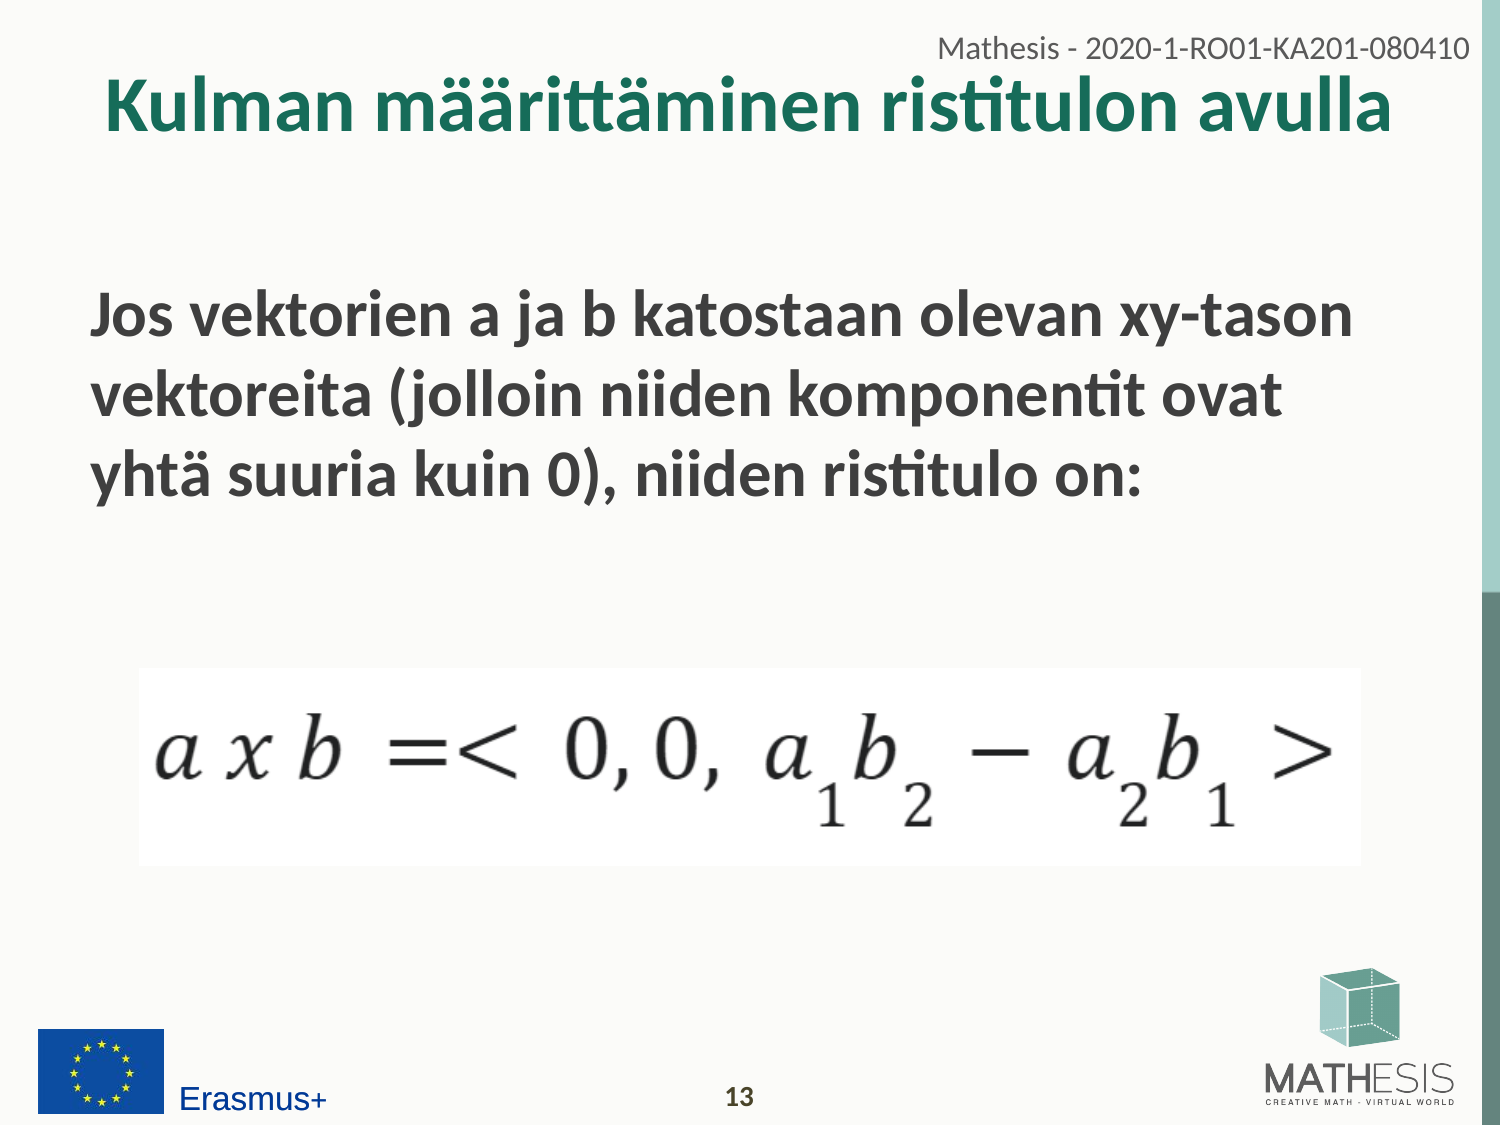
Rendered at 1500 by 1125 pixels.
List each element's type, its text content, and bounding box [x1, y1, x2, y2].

picture [138, 668, 1362, 866]
picture [38, 1029, 164, 1114]
title Kulman määrittäminen ristitulon avulla [75, 45, 1425, 233]
list Jos vektorien a ja b katostaan olevan xy-tason vektoreita (jolloin niiden komponentit ovat yhtä suuria kuin 0), niiden ristitulo on: [75, 262, 1425, 1005]
